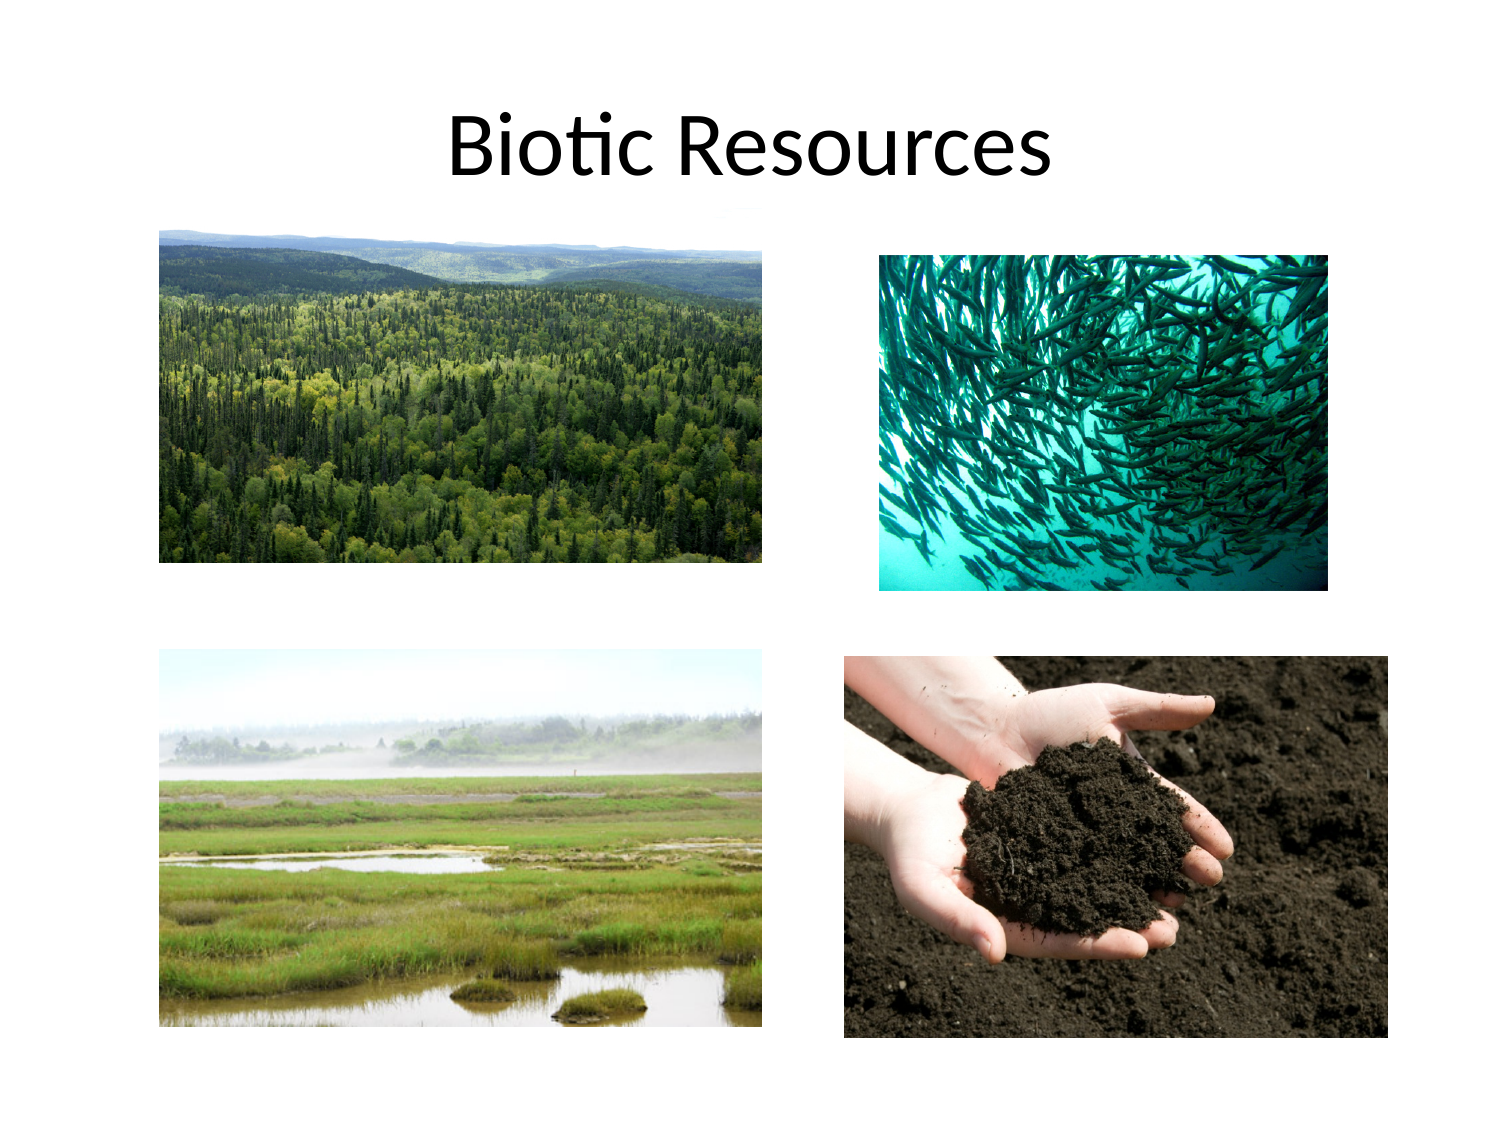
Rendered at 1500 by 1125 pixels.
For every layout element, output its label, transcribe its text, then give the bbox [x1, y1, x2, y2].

picture [159, 207, 763, 563]
picture [879, 255, 1328, 592]
title Biotic Resources [75, 45, 1425, 233]
picture [844, 656, 1389, 1038]
picture [159, 648, 763, 1027]
